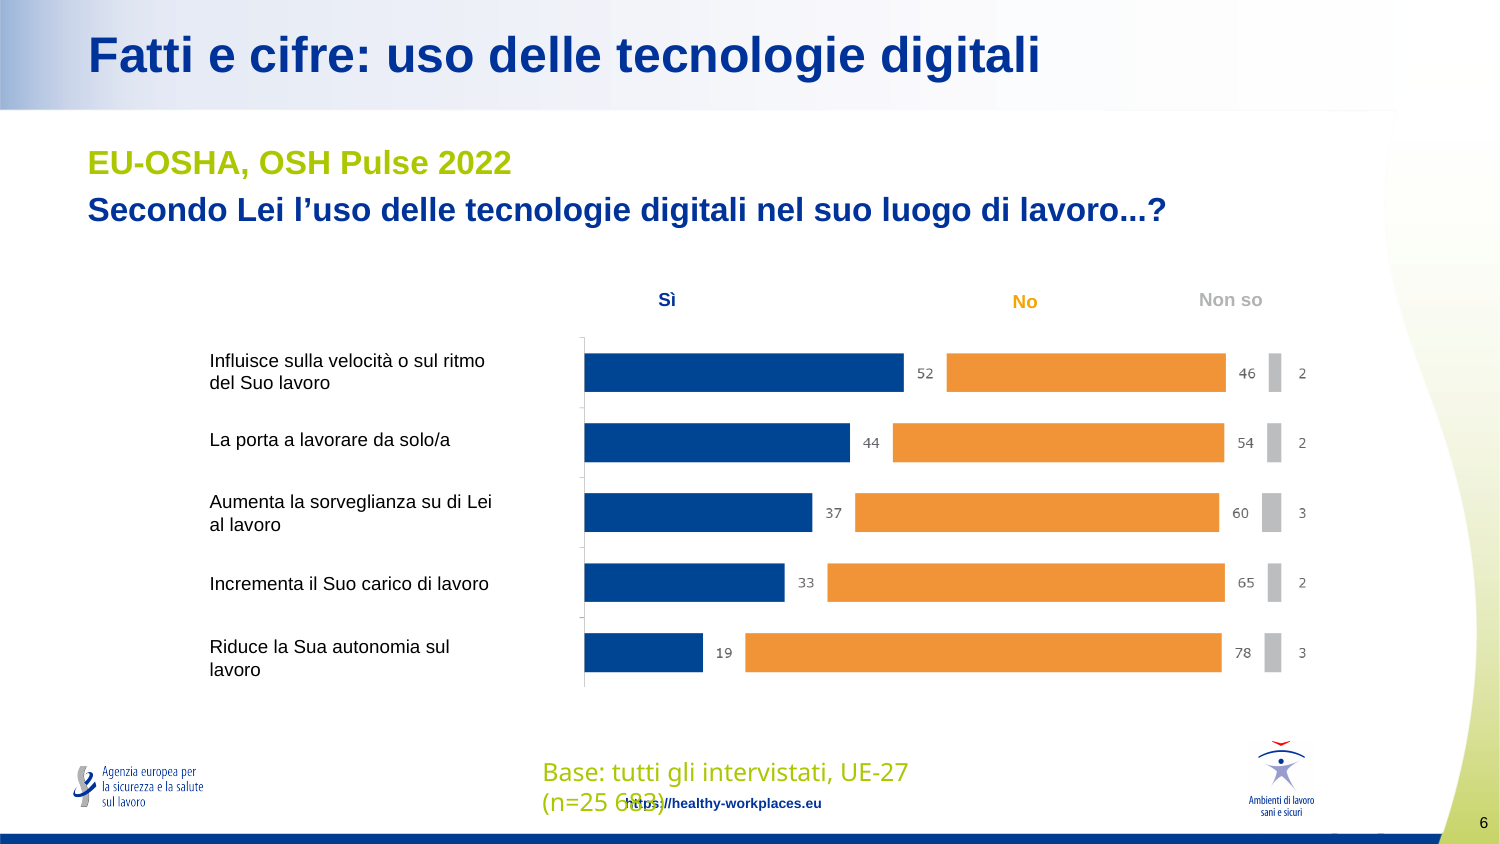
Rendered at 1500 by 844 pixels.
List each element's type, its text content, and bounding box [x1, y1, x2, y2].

text_box Non so [1184, 280, 1331, 318]
text_box EU-OSHA, OSH Pulse 2022 Secondo Lei l’uso delle tecnologie digitali nel suo luogo di lavoro...? [72, 134, 1329, 236]
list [576, 319, 1322, 687]
text_box La porta a lavorare da solo/a [194, 420, 514, 458]
text_box Sì [643, 280, 715, 317]
text_box Influisce sulla velocità o sul ritmo del Suo lavoro [194, 341, 514, 401]
text_box No [997, 282, 1069, 317]
text_box Aumenta la sorveglianza su di Lei al lavoro [194, 482, 514, 543]
text_box Incrementa il Suo carico di lavoro [194, 563, 514, 601]
picture [0, 0, 1500, 844]
text_box Riduce la Sua autonomia sul lavoro [194, 627, 514, 688]
text_box Base: tutti gli intervistati, UE-27 (n=25 683) [527, 748, 1052, 824]
title Fatti e cifre: uso delle tecnologie digitali [73, 0, 1314, 131]
